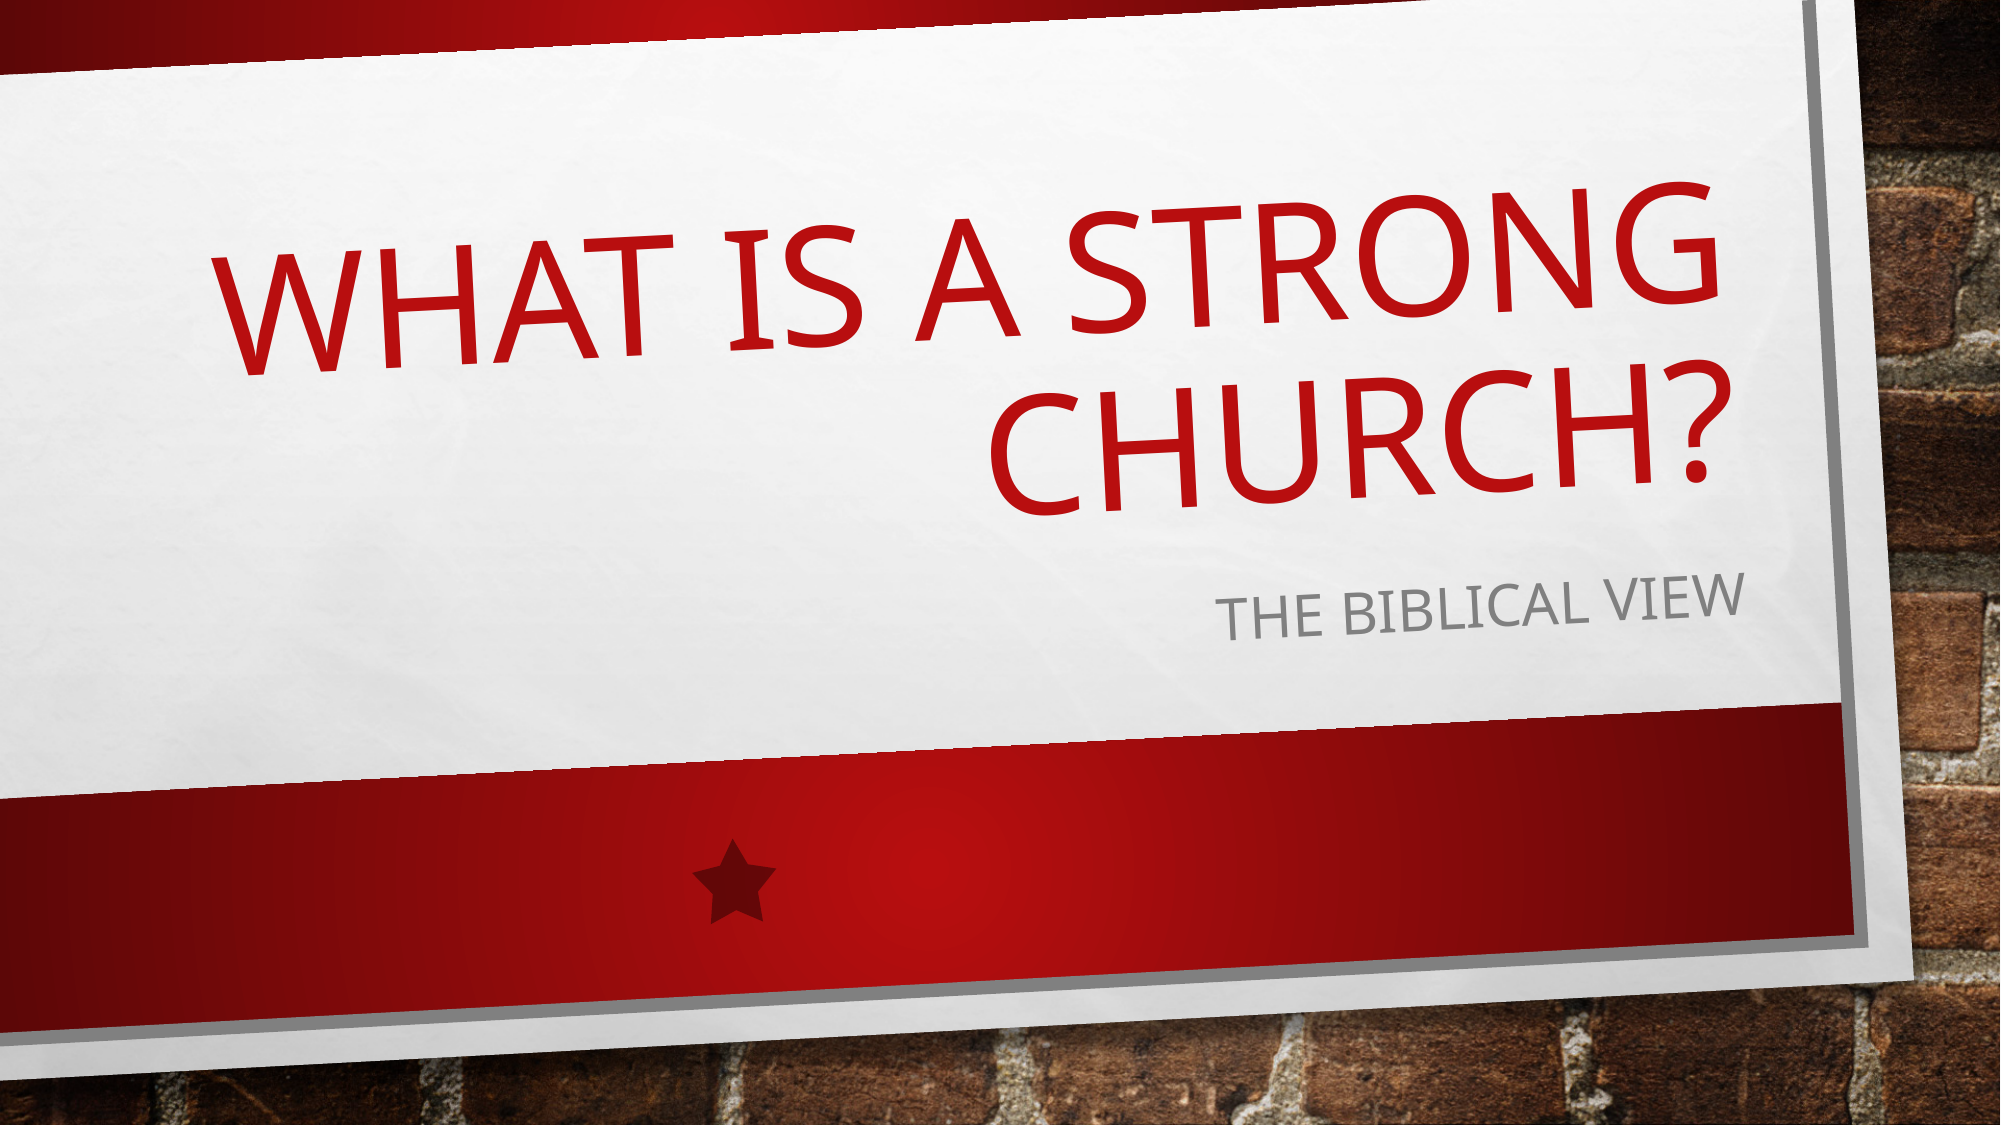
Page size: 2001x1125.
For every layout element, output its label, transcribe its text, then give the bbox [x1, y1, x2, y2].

title What is a strong church? [135, 67, 1758, 605]
subtitle The Biblical View [159, 533, 1763, 708]
picture [0, 0, 2000, 1125]
